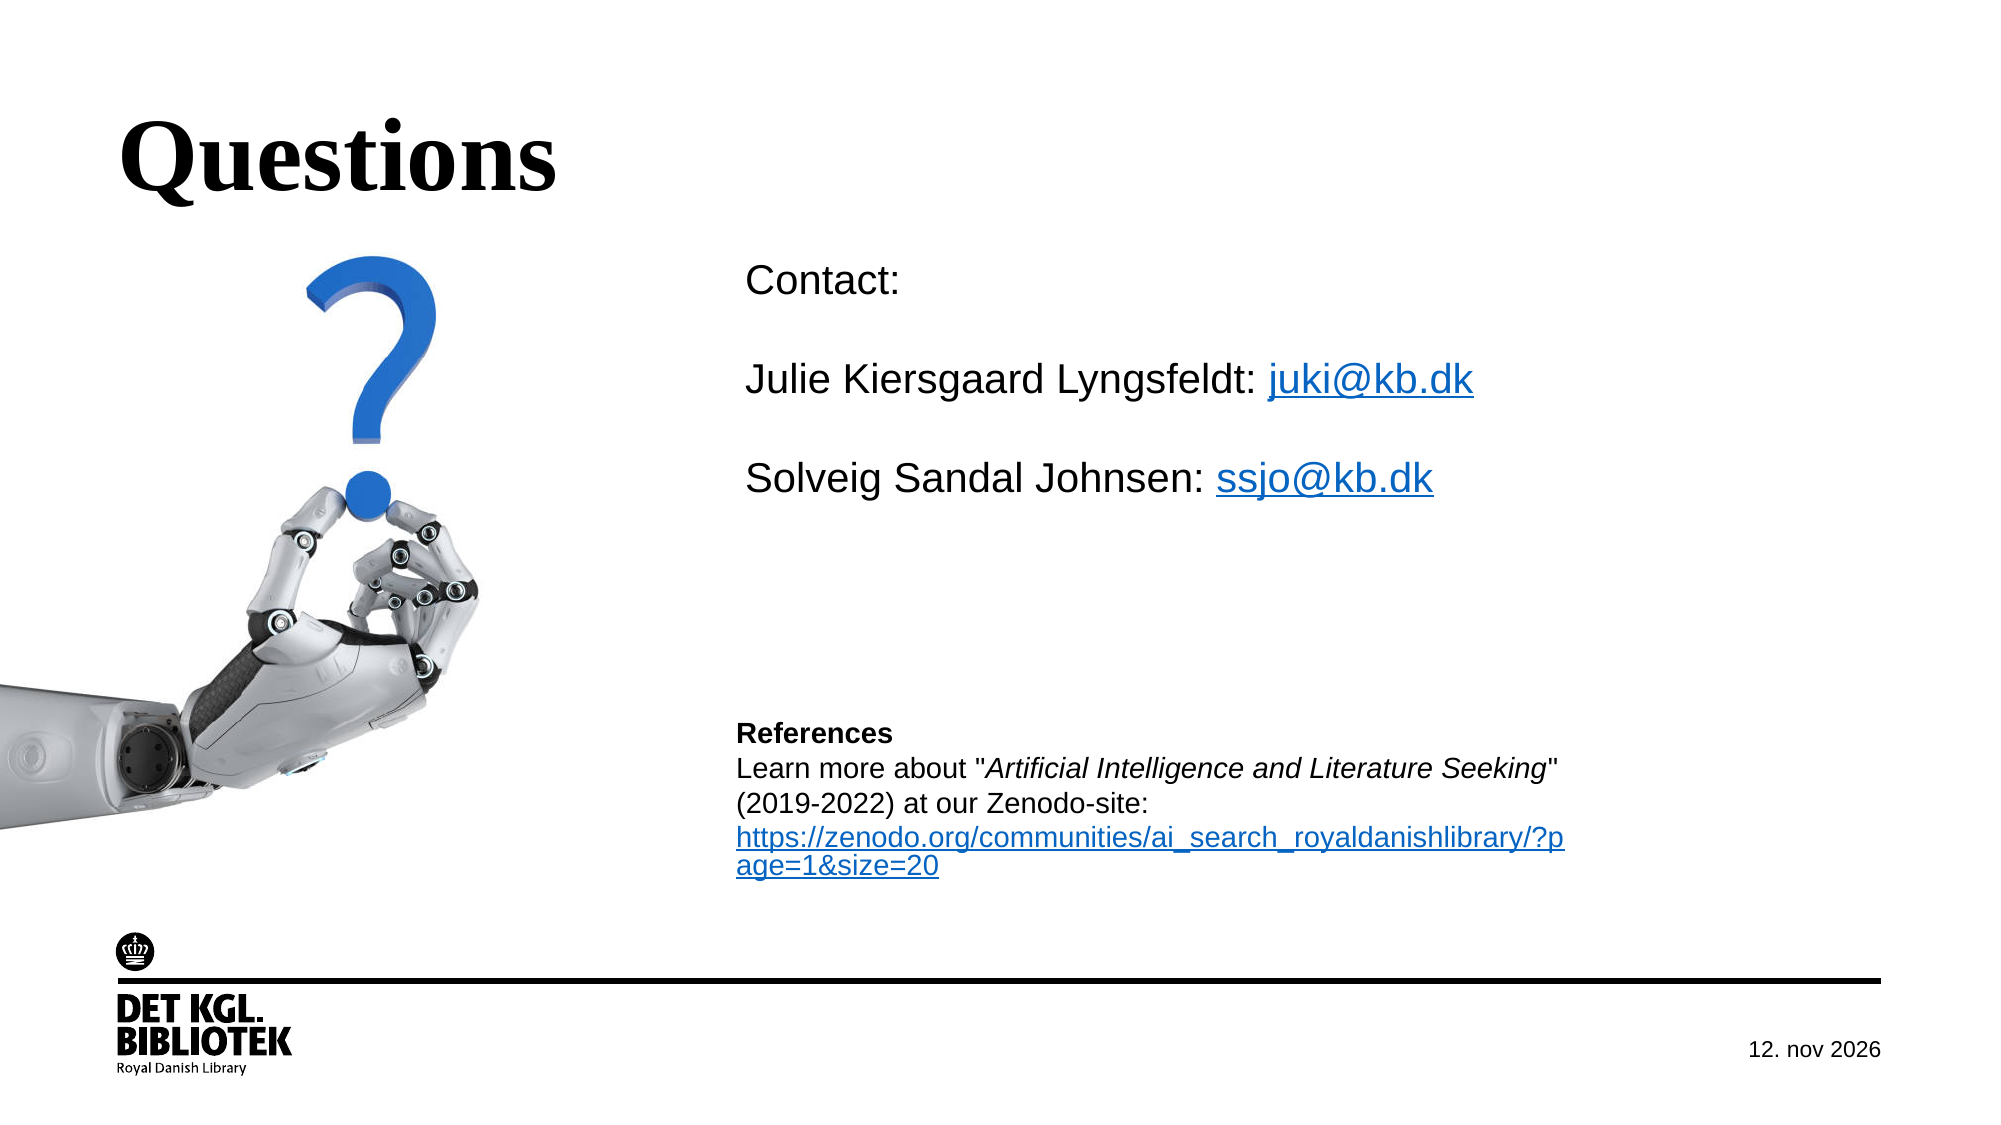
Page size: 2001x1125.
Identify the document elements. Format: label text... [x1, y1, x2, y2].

text_box References Learn more about "Artificial Intelligence and Literature Seeking" (2019-2022) at our Zenodo-site: https://zenodo.org/communities/ai_search_royaldanishlibrary/?page=1&size=20 [735, 716, 1571, 856]
title Questions [117, 107, 1241, 355]
slide_number maj 2022 [1487, 1032, 1882, 1062]
picture [0, 236, 606, 843]
list Contact: Julie Kiersgaard Lyngsfeldt: juki@kb.dk Solveig Sandal Johnsen: ssjo@kb.dk [745, 254, 1868, 545]
